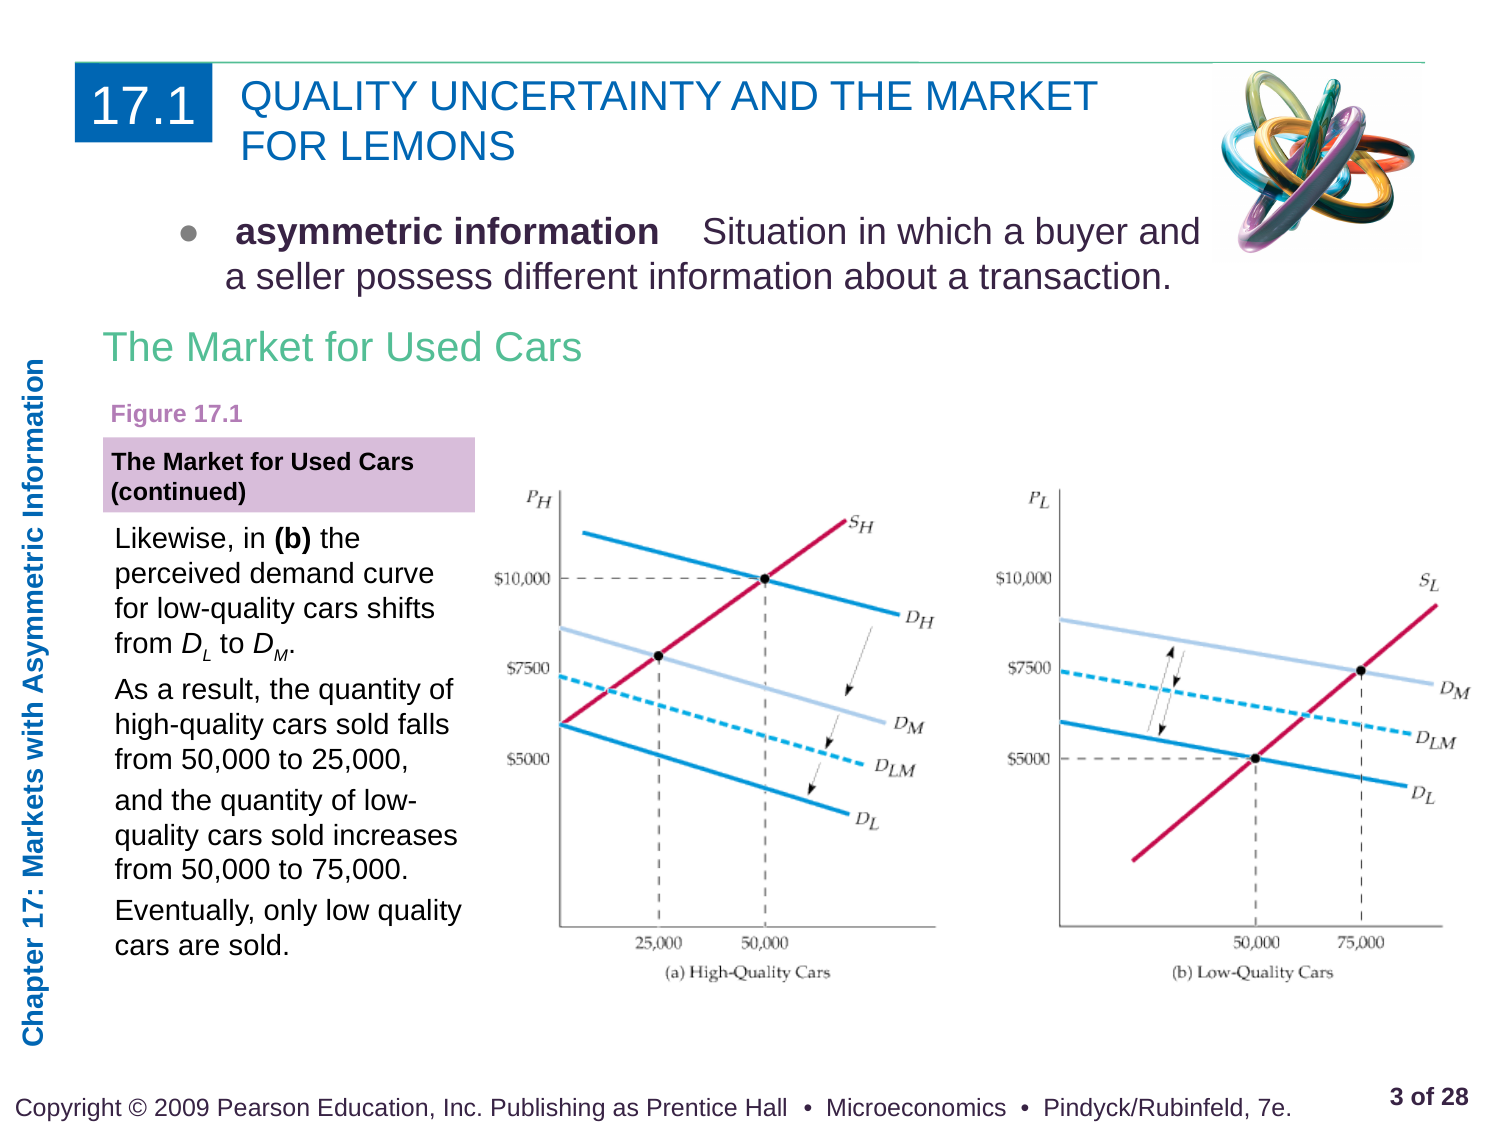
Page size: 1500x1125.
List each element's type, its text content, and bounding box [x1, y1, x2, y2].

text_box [1420, 62, 1426, 69]
text_box Figure 17.1 [103, 387, 279, 438]
text_box Likewise, in (b) the perceived demand curve for low-quality cars shifts from DL to DM. As a result, the quantity of high-quality cars sold falls from 50,000 to 25,000, and the quantity of low-quality cars sold increases from 50,000 to 75,000. Eventually, only low quality cars are sold. [99, 512, 430, 975]
picture [437, 462, 1500, 1026]
text_box ● asymmetric information Situation in which a buyer and a seller possess different information about a transaction. [162, 199, 1225, 305]
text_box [74, 62, 1213, 143]
text_box The Market for Used Cars (continued) [103, 437, 475, 512]
text_box The Market for Used Cars [87, 312, 1163, 375]
picture [1212, 63, 1422, 263]
title QUALITY UNCERTAINTY AND THE MARKET FOR LEMONS [225, 152, 1207, 163]
